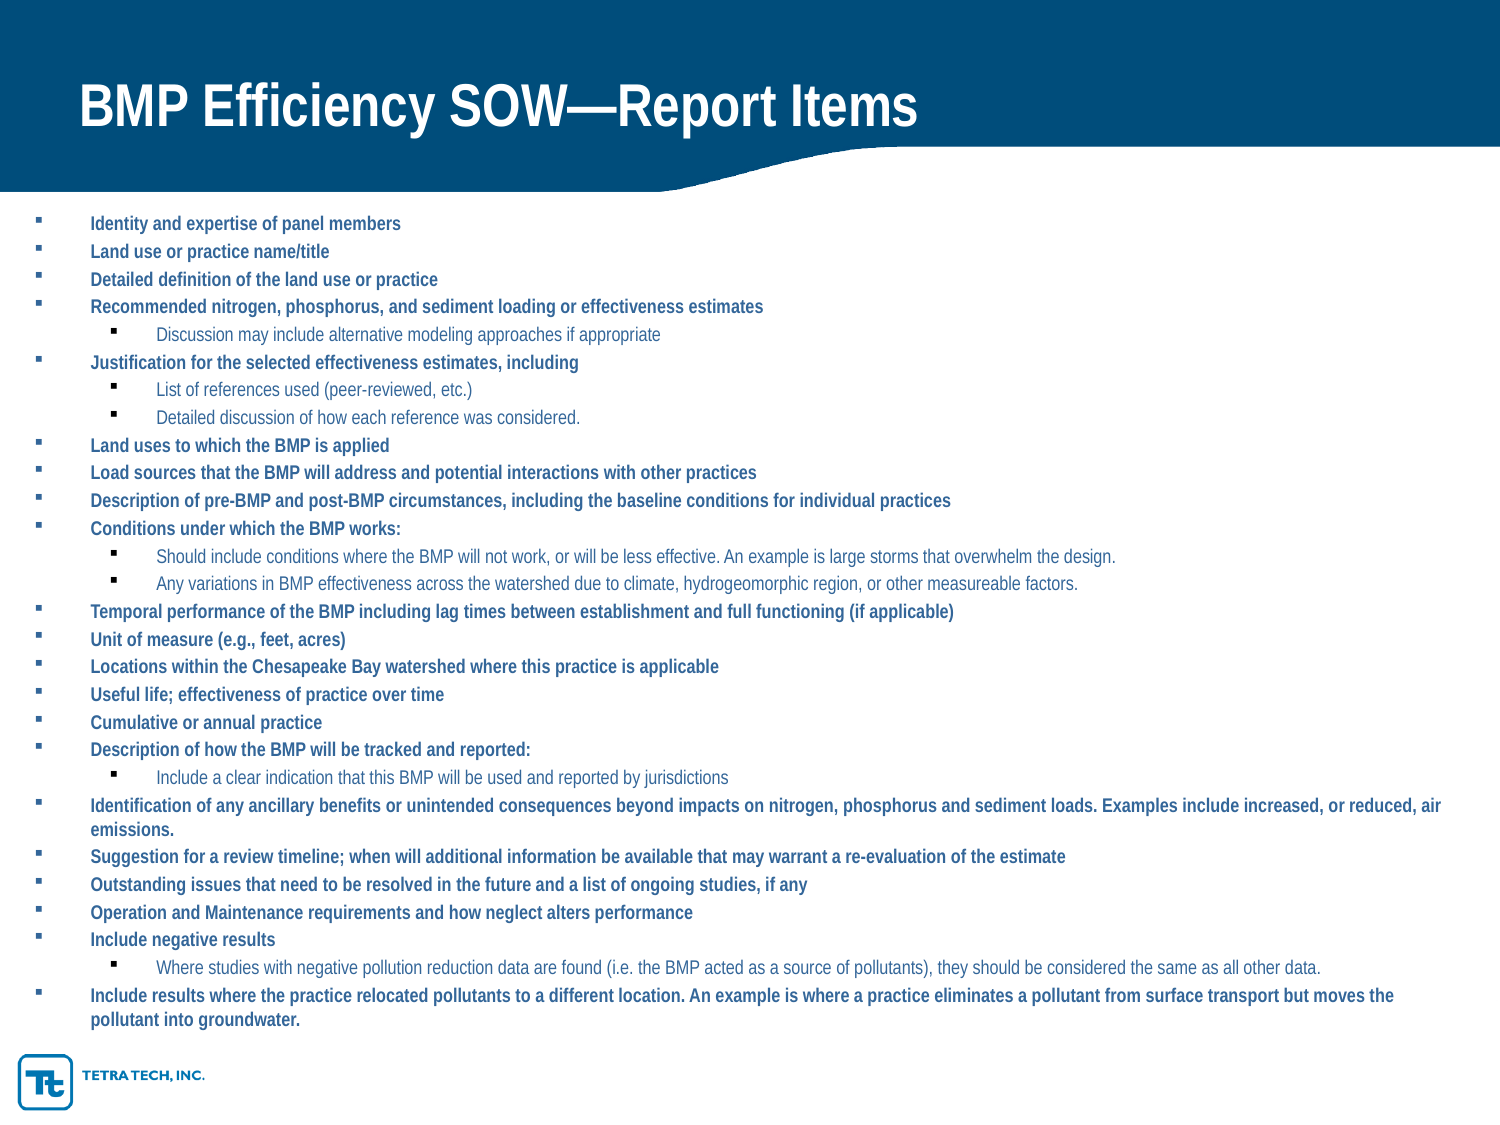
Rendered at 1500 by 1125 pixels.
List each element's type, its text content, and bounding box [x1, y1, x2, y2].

list Identity and expertise of panel members Land use or practice name/title Detailed definition of the land use or practice Recommended nitrogen, phosphorus, and sediment loading or effectiveness estimates Discussion may include alternative modeling approaches if appropriate Justification for the selected effectiveness estimates, including List of references used (peer-reviewed, etc.) Detailed discussion of how each reference was considered. Land uses to which the BMP is applied Load sources that the BMP will address and potential interactions with other practices Description of pre-BMP and post-BMP circumstances, including the baseline conditions for individual practices Conditions under which the BMP works: Should include conditions where the BMP will not work, or will be less effective. An example is large storms that overwhelm the design. Any variations in BMP effectiveness across the watershed due to climate, hydrogeomorphic region, or other measureable factors. Temporal performance of the BMP including lag times between establishment and full functioning (if applicable) Unit of measure (e.g., feet, acres) Locations within the Chesapeake Bay watershed where this practice is applicable Useful life; effectiveness of practice over time Cumulative or annual practice Description of how the BMP will be tracked and reported: Include a clear indication that this BMP will be used and reported by jurisdictions Identification of any ancillary benefits or unintended consequences beyond impacts on nitrogen, phosphorus and sediment loads. Examples include increased, or reduced, air emissions. Suggestion for a review timeline; when will additional information be available that may warrant a re-evaluation of the estimate Outstanding issues that need to be resolved in the future and a list of ongoing studies, if any Operation and Maintenance requirements and how neglect alters performance Include negative results Where studies with negative pollution reduction data are found (i.e. the BMP acted as a source of pollutants), they should be considered the same as all other data. Include results where the practice relocated pollutants to a different location. An example is where a practice eliminates a pollutant from surface transport but moves the pollutant into groundwater. [19, 203, 1483, 1058]
picture [16, 1050, 205, 1114]
title BMP Efficiency SOW—Report Items [63, 34, 1359, 171]
picture [22, 1058, 70, 1107]
picture [0, 0, 1500, 1000]
